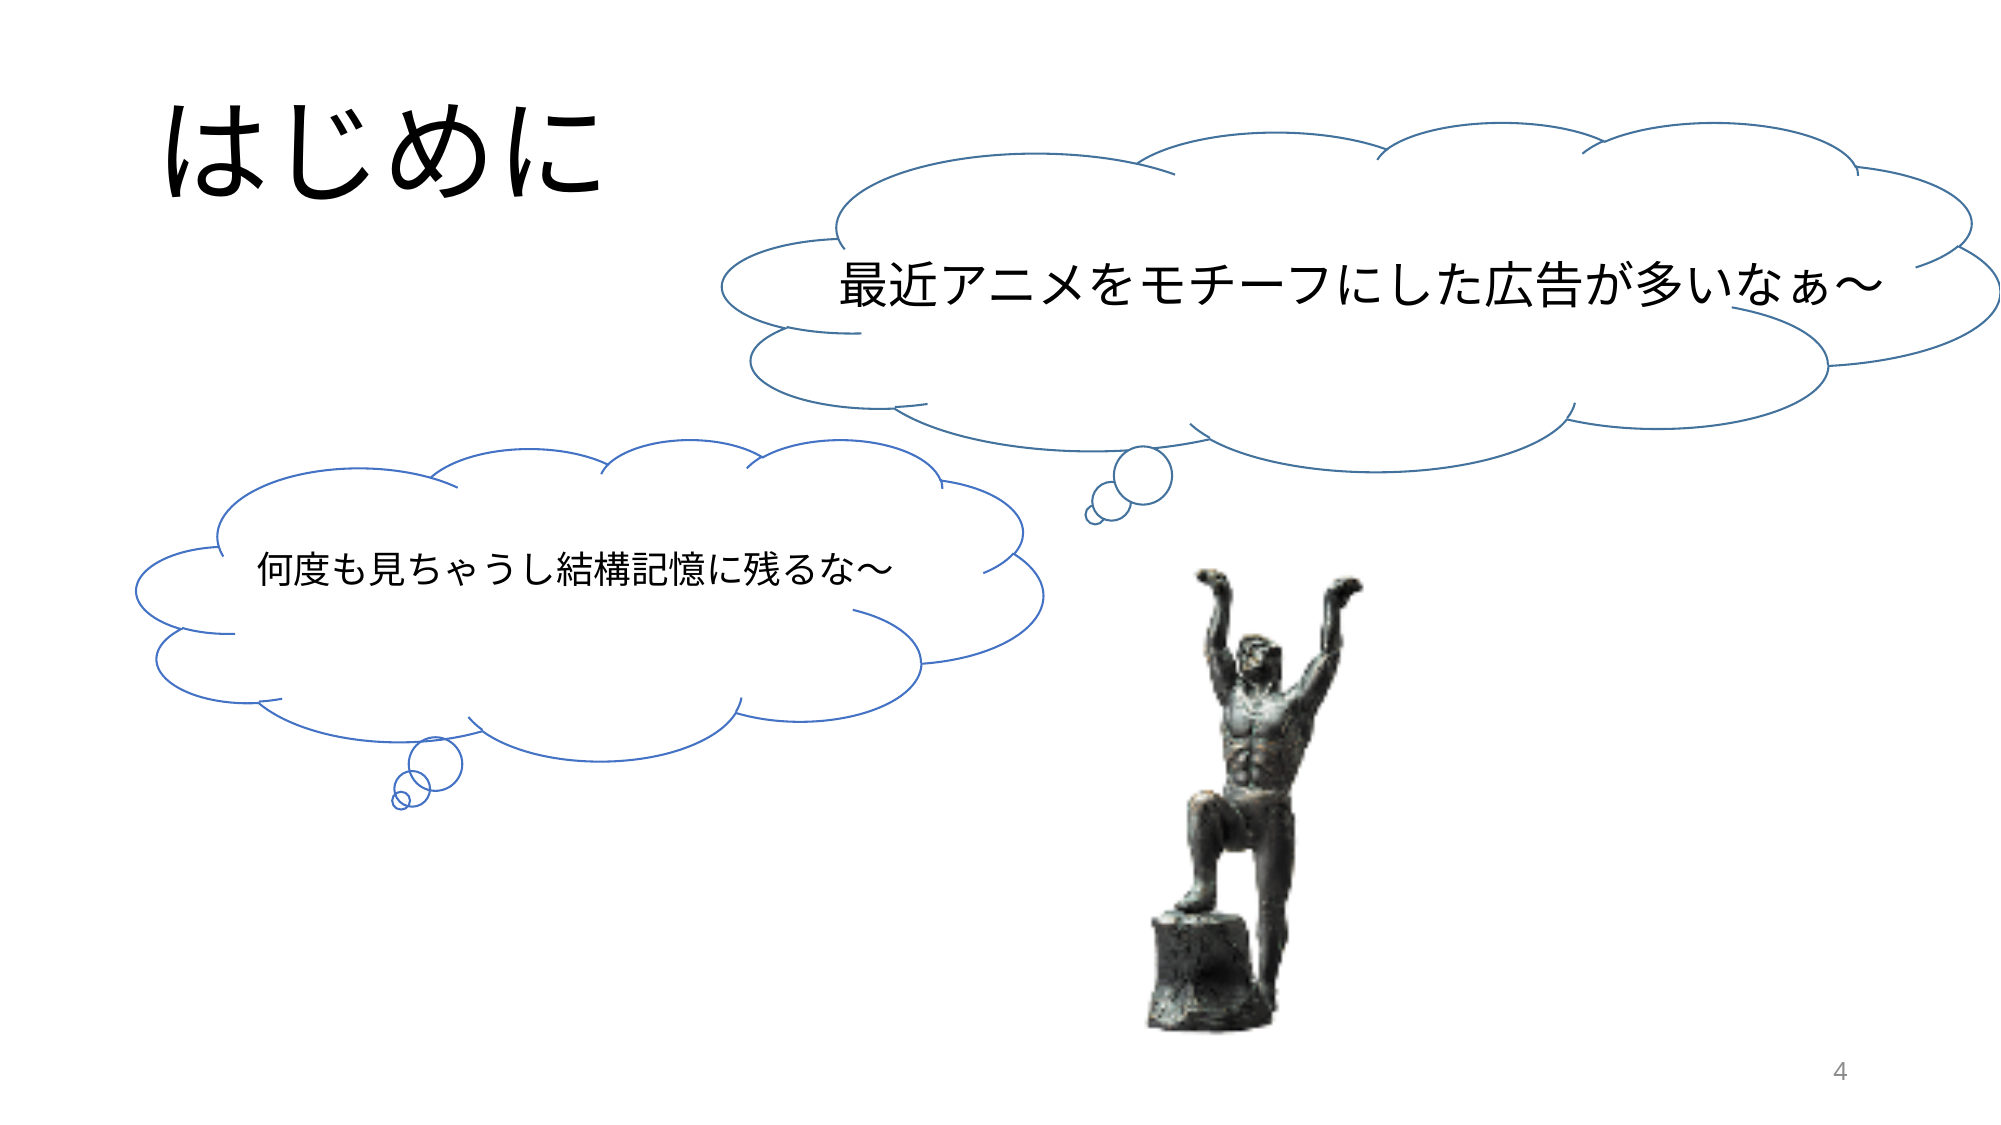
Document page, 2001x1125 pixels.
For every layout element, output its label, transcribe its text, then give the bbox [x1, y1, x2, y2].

subtitle 最近アニメをモチーフにした広告が多いなぁ～ [692, 252, 2000, 350]
text_box 何度も見ちゃうし結構記憶に残るな～ [241, 539, 938, 599]
text_box [134, 439, 1045, 811]
text_box [749, 350, 1931, 526]
picture [1104, 554, 1390, 1055]
title はじめに [136, 86, 629, 226]
slide_number 4 [1412, 1042, 1863, 1103]
text_box [758, 121, 1973, 252]
